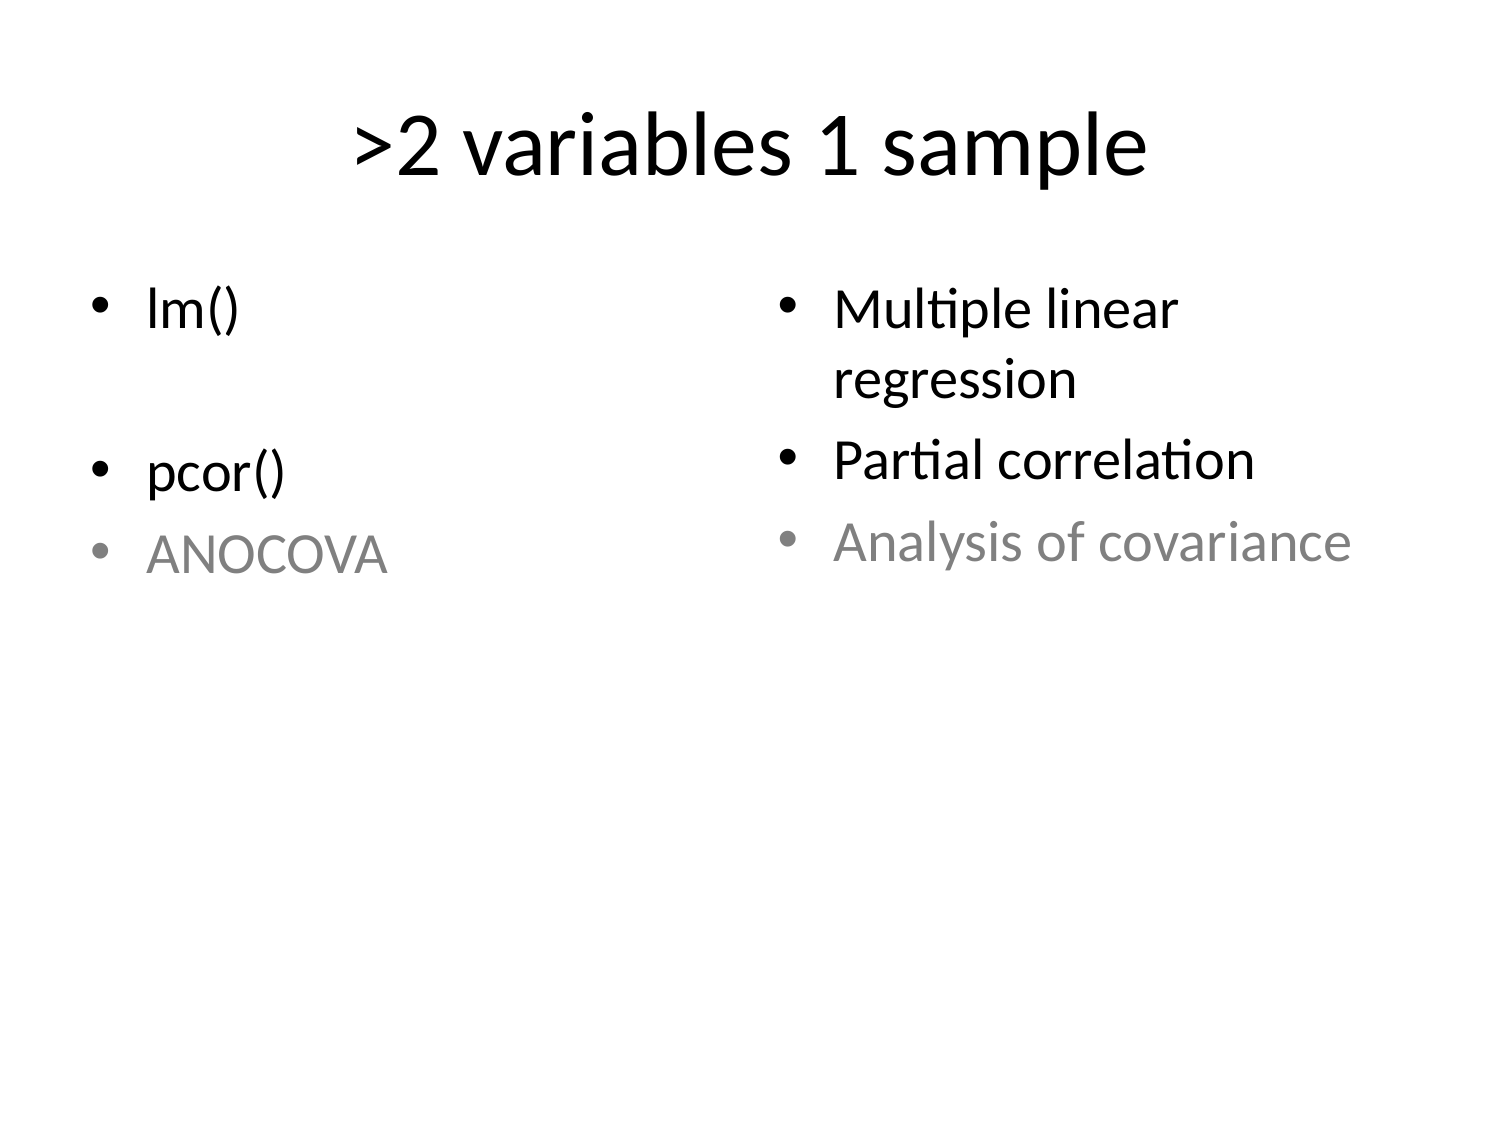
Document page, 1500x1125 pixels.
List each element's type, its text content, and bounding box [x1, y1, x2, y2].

list Multiple linear regression Partial correlation Analysis of covariance [762, 262, 1425, 1005]
list lm() pcor() ANOCOVA [75, 262, 738, 1005]
title >2 variables 1 sample [75, 45, 1425, 233]
